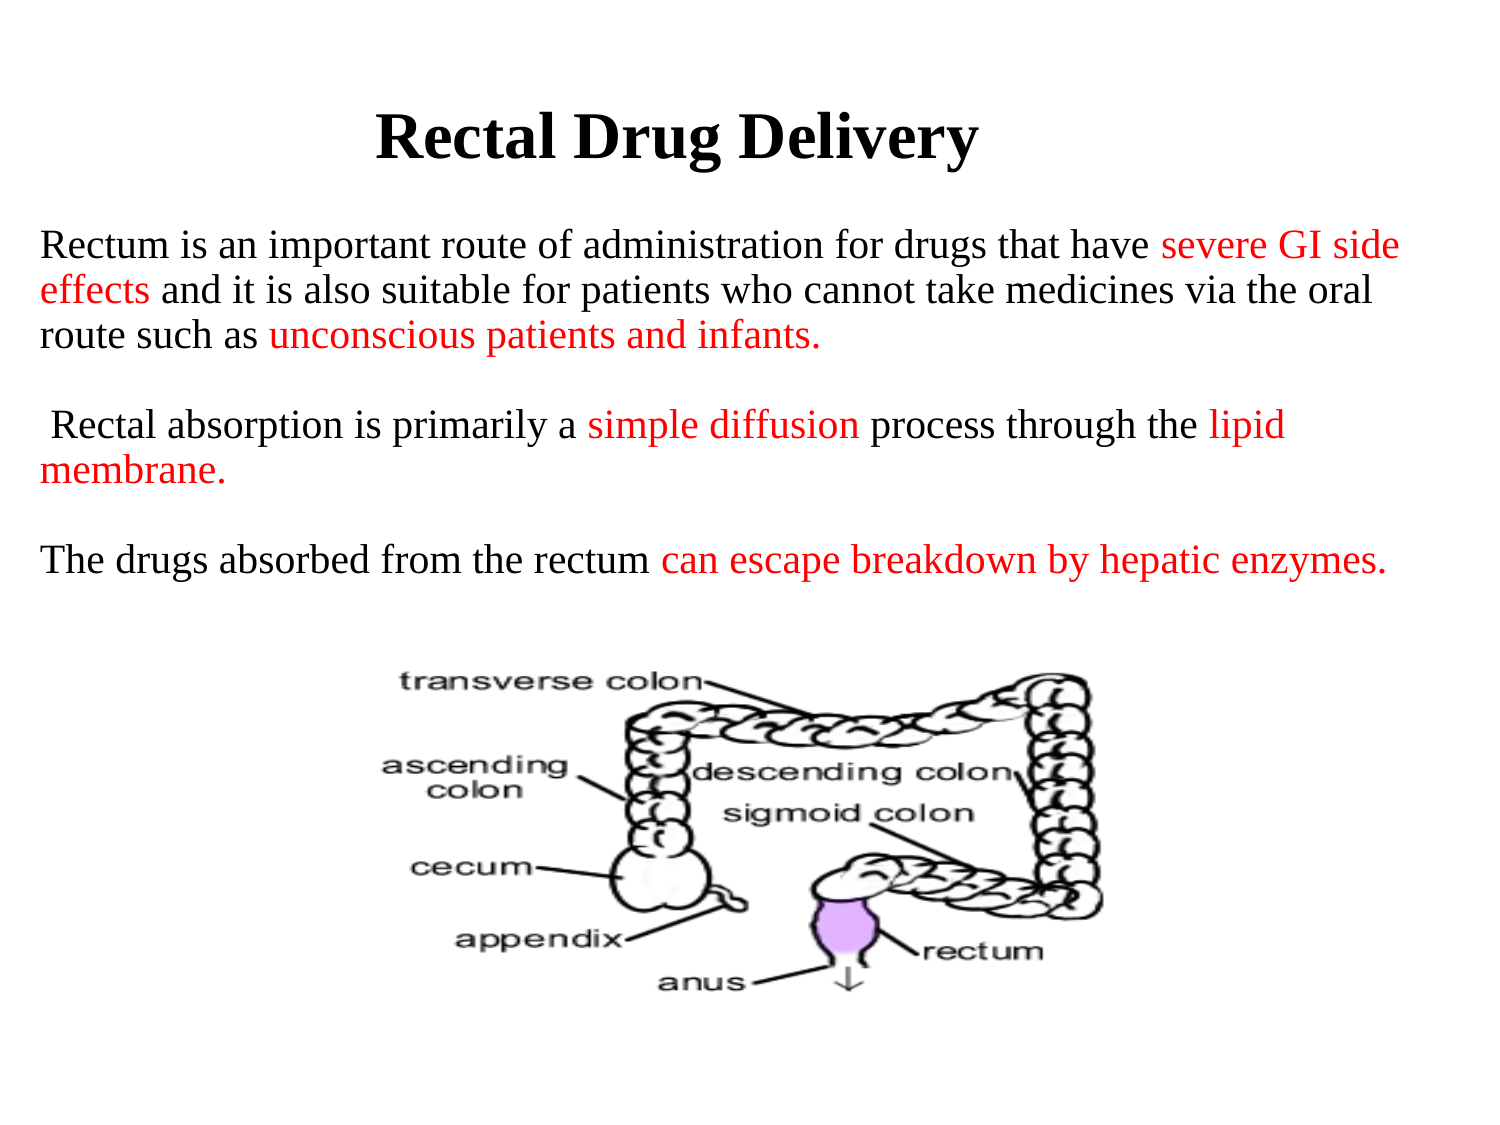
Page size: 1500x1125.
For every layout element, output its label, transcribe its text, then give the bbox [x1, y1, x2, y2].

picture [349, 587, 1138, 1058]
title Rectal Drug Delivery Rectum is an important route of administration for drugs that have severe GI side effects and it is also suitable for patients who cannot take medicines via the oral route such as unconscious patients and infants. Rectal absorption is primarily a simple diffusion process through the lipid membrane. The drugs absorbed from the rectum can escape breakdown by hepatic enzymes. [24, 75, 1475, 713]
